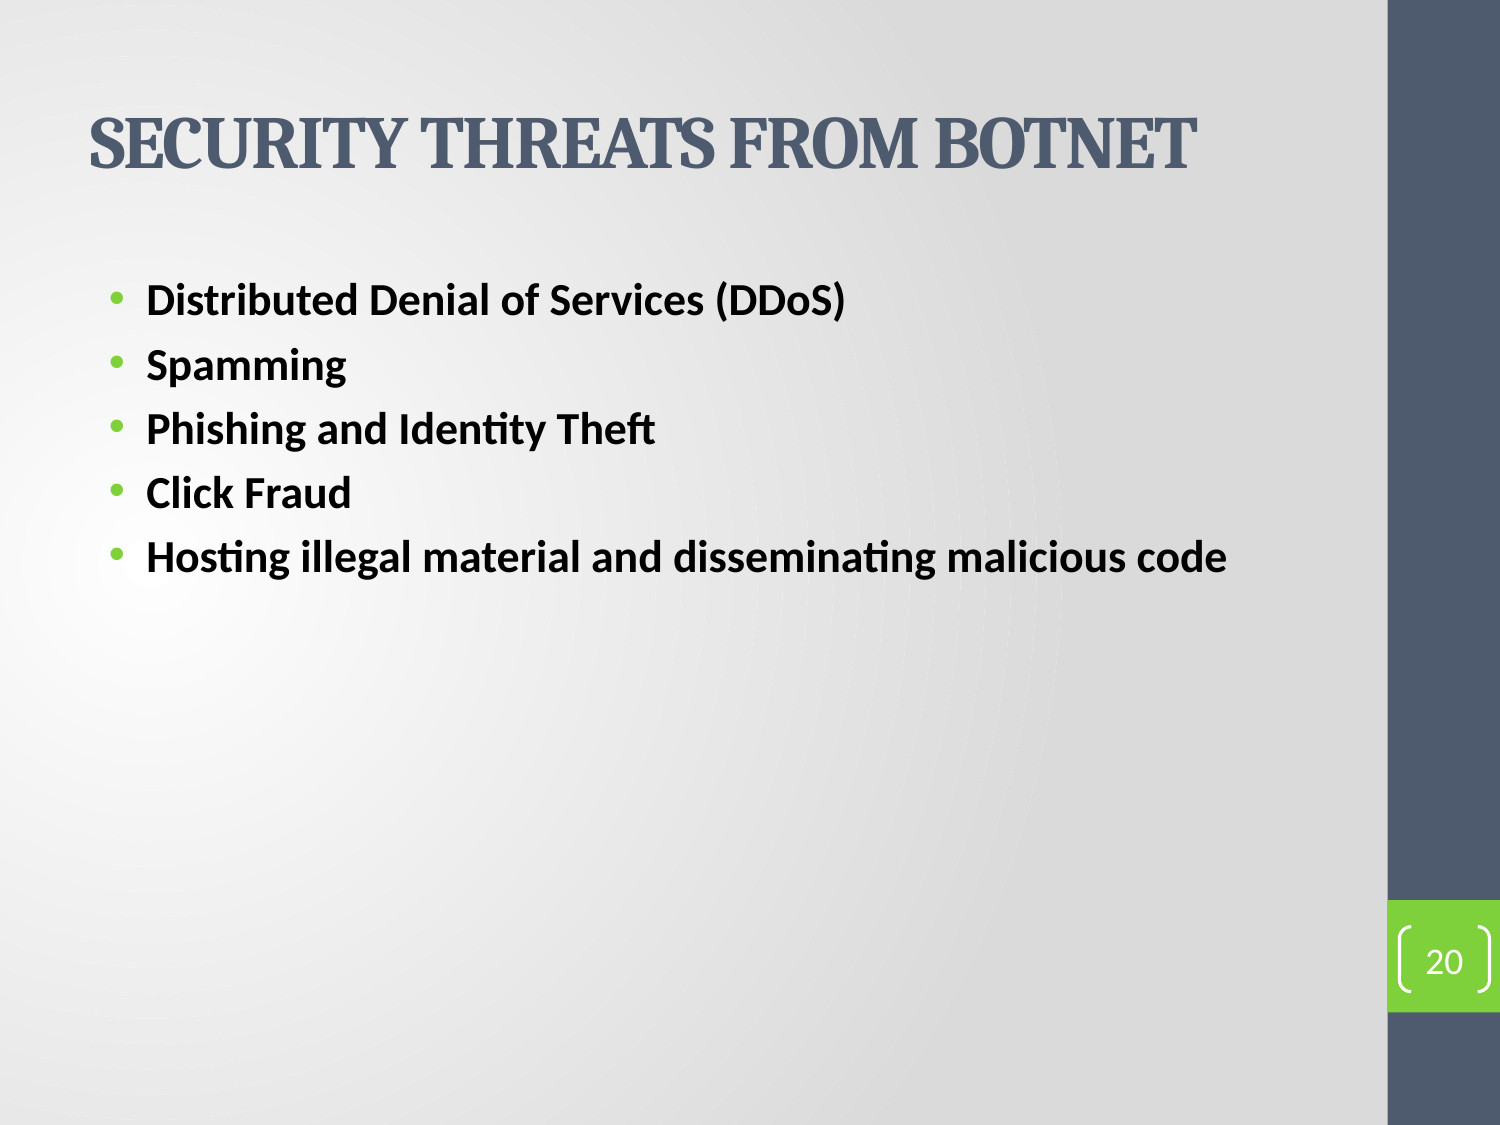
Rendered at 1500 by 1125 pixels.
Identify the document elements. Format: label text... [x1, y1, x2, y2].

title SECURITY THREATS FROM BOTNET [75, 45, 1325, 233]
slide_number 20 [1397, 925, 1492, 994]
list Distributed Denial of Services (DDoS) Spamming Phishing and Identity Theft Click Fraud Hosting illegal material and disseminating malicious code [75, 262, 1325, 1050]
